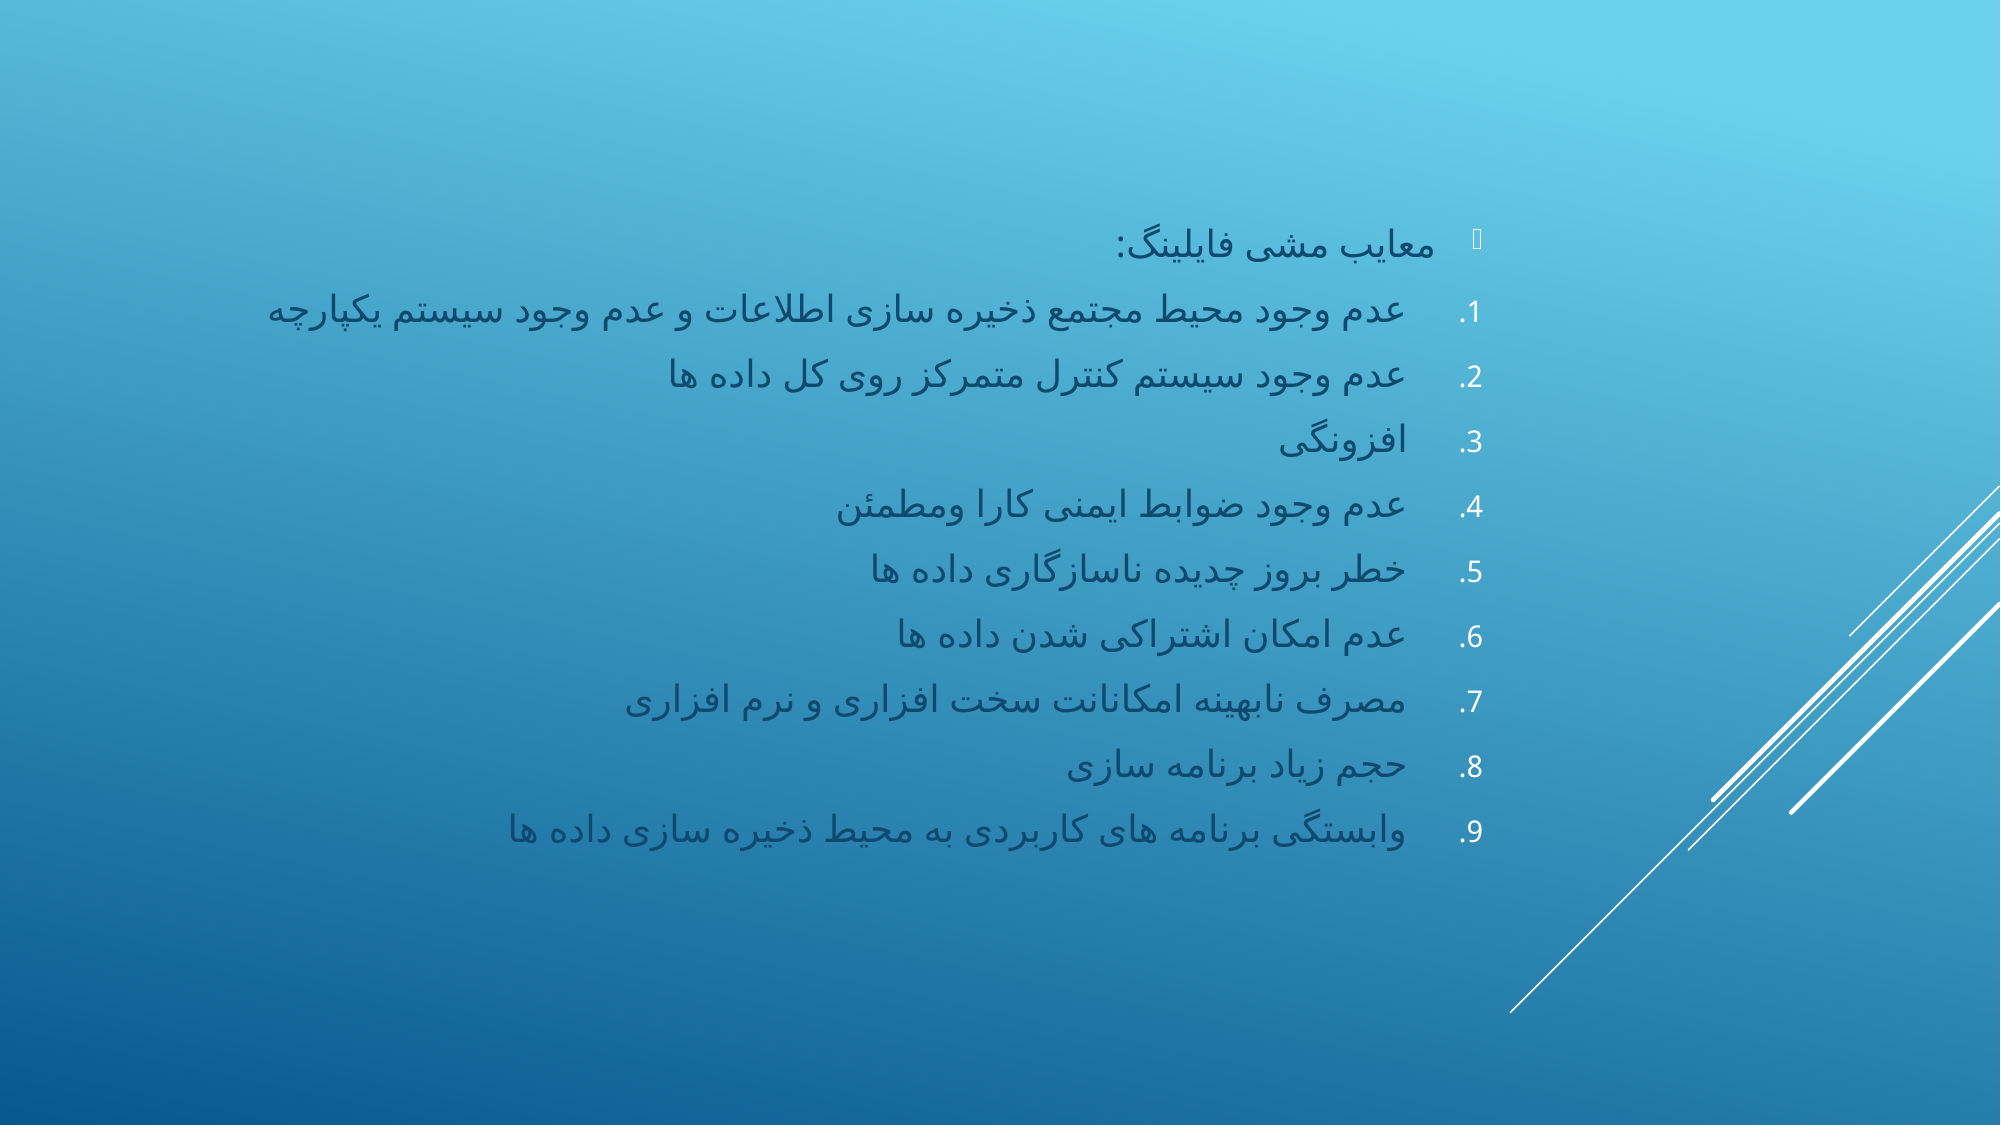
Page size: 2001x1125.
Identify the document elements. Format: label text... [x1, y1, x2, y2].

list معایب مشی فایلینگ: عدم وجود محیط مجتمع ذخیره سازی اطلاعات و عدم وجود سیستم یکپارچه عدم وجود سیستم کنترل متمرکز روی کل داده ها افزونگی عدم وجود ضوابط ایمنی کارا ومطمئن خطر بروز چدیده ناسازگاری داده ها عدم امکان اشتراکی شدن داده ها مصرف نابهینه امکانانت سخت افزاری و نرم افزاری حجم زیاد برنامه سازی وابستگی برنامه های کاربردی به محیط ذخیره سازی داده ها [112, 118, 1498, 951]
